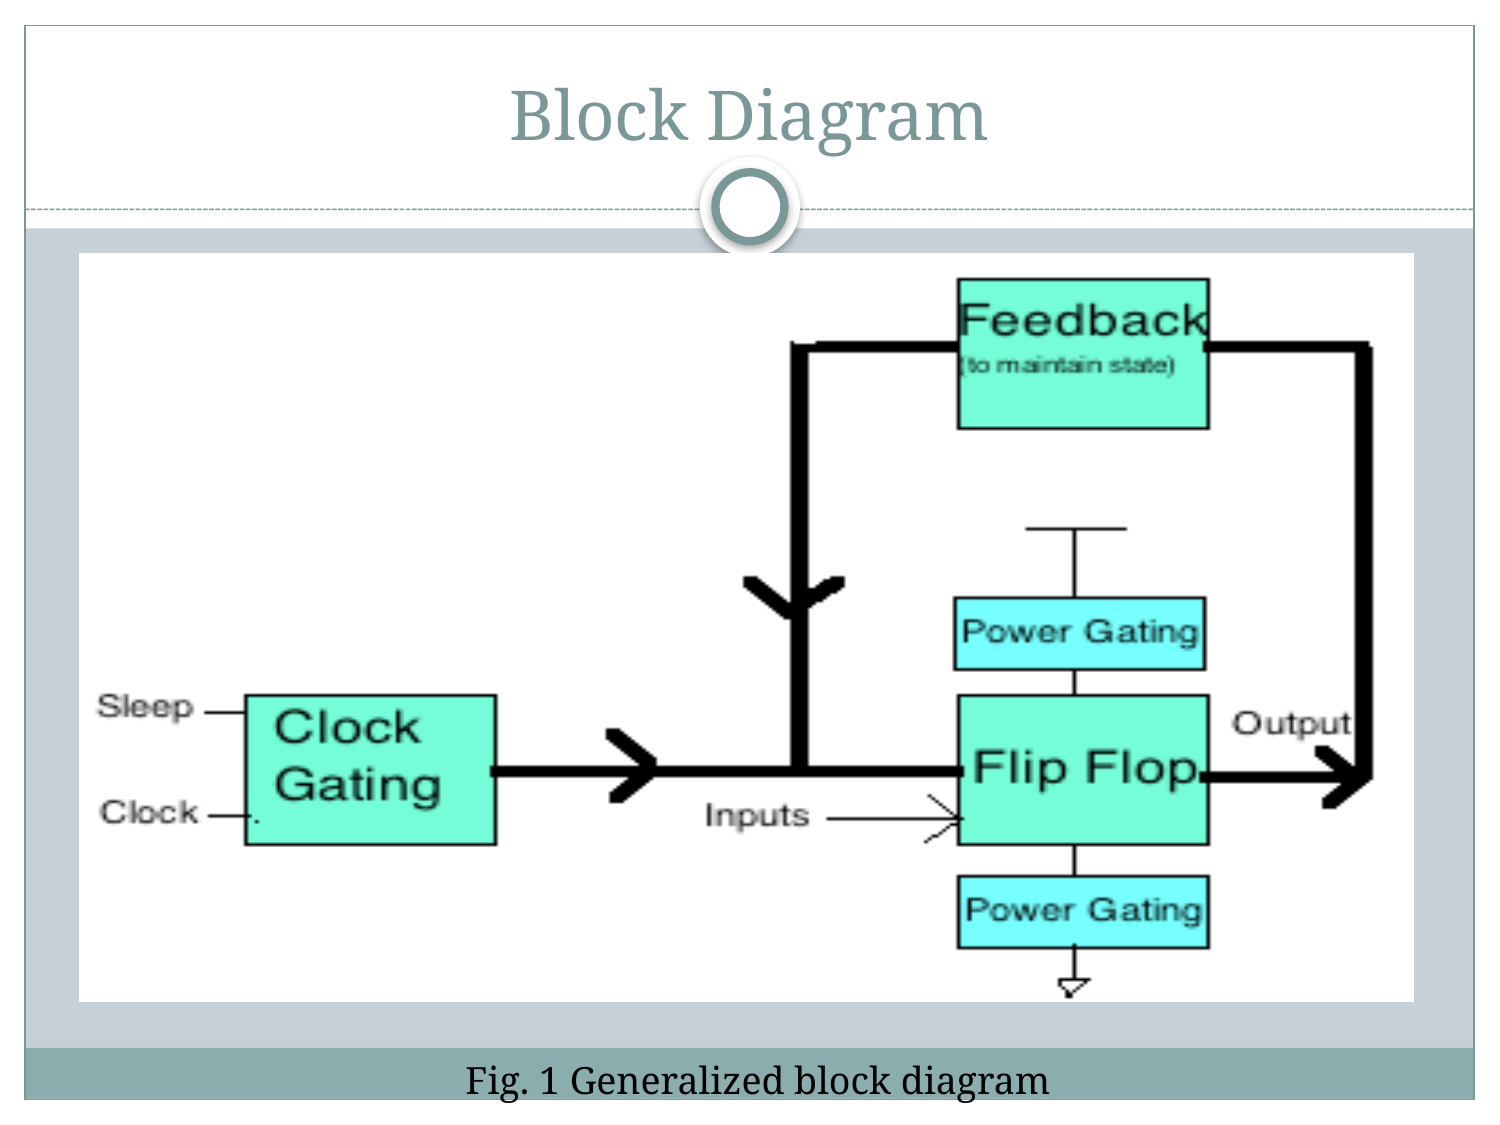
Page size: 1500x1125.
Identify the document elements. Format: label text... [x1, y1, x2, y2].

text_box Fig. 1 Generalized block diagram [145, 1049, 1372, 1109]
title Block Diagram [49, 37, 1450, 162]
picture [78, 252, 1414, 1003]
